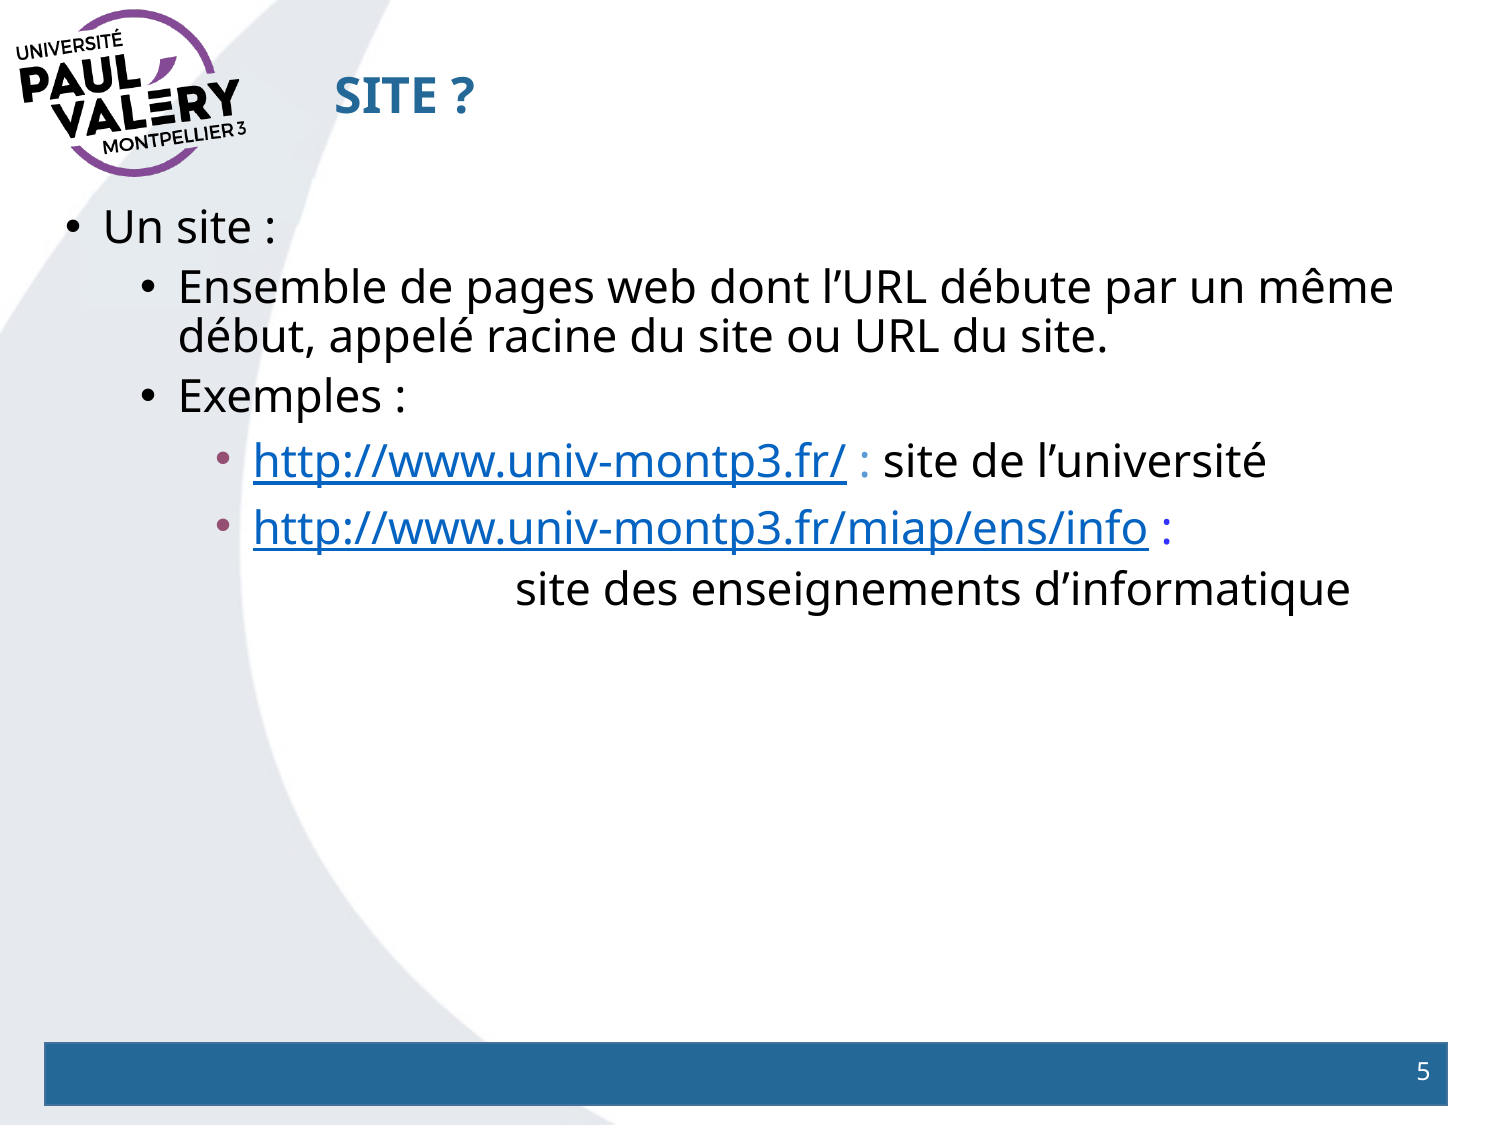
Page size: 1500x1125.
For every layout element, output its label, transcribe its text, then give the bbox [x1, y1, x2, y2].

list Un site : Ensemble de pages web dont l’URL débute par un même début, appelé racine du site ou URL du site. Exemples : http://www.univ-montp3.fr/ : site de l’université http://www.univ-montp3.fr/miap/ens/info : site des enseignements d’informatique [49, 196, 1443, 1024]
picture [0, 0, 1500, 1125]
slide_number 5 [1107, 1042, 1446, 1103]
title Site ? [319, 28, 1446, 168]
